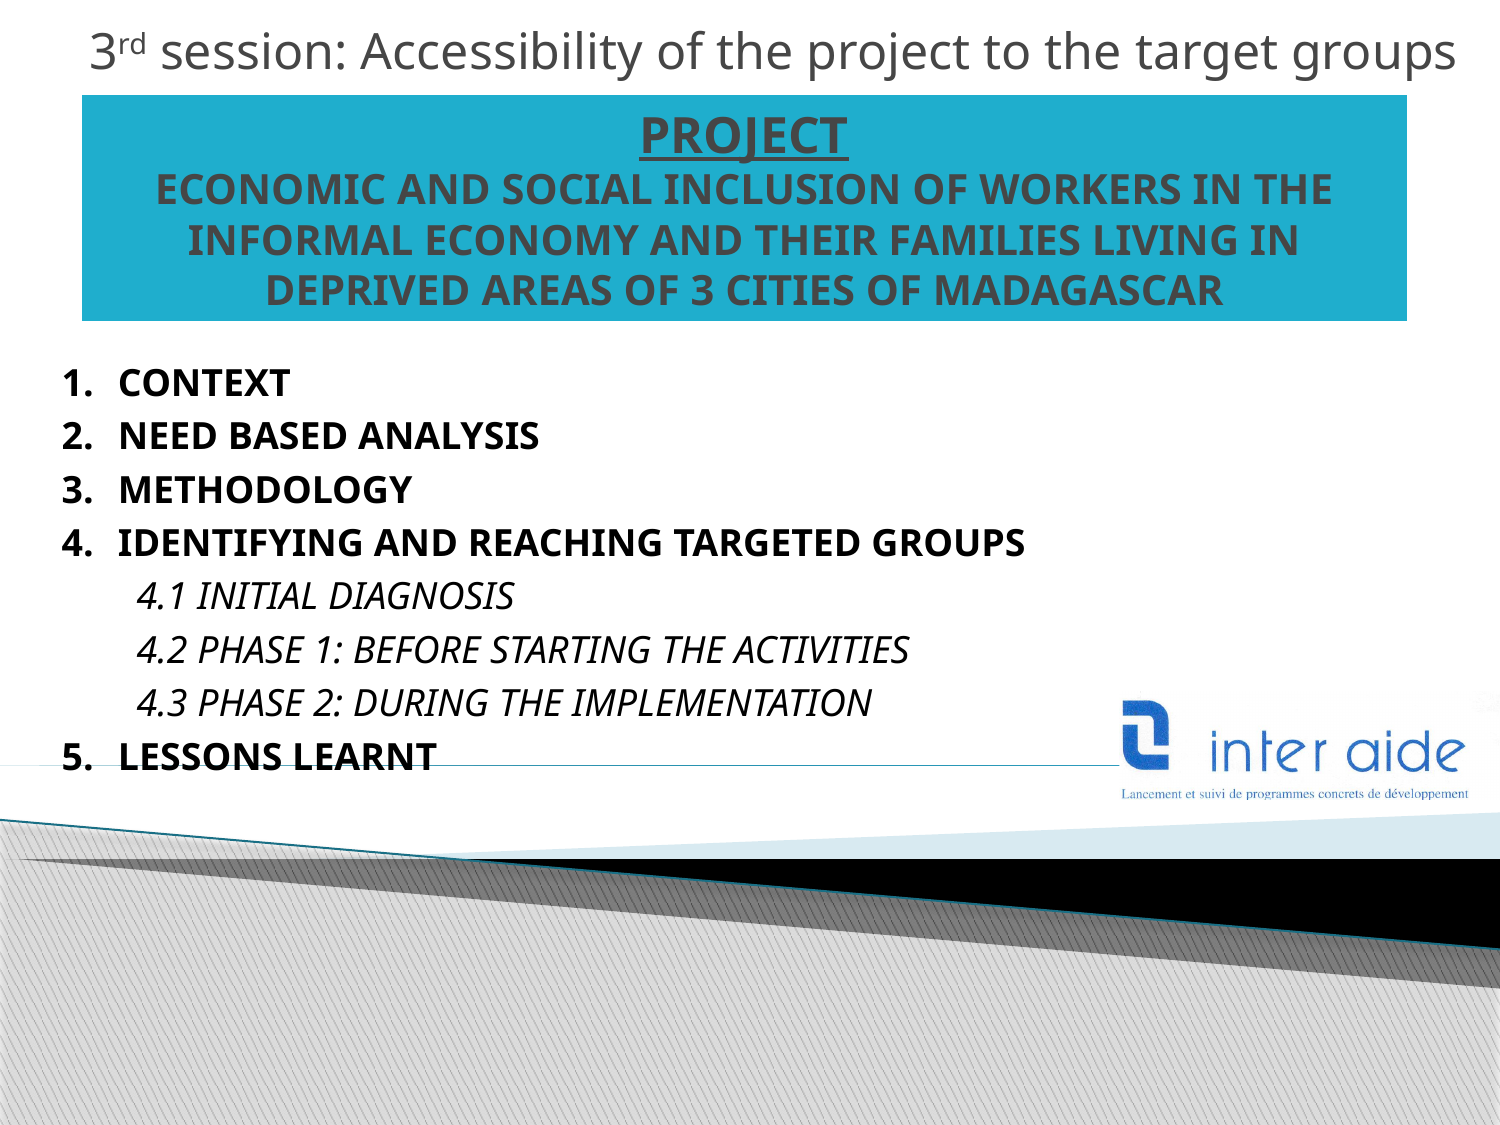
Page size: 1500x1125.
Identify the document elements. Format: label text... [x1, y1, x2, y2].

title PROJECT ECONOMIC AND SOCIAL INCLUSION OF WORKERS IN THE INFORMAL ECONOMY AND THEIR FAMILIES LIVING IN DEPRIVED AREAS OF 3 CITIES OF MADAGASCAR [82, 188, 1407, 321]
picture [1119, 691, 1500, 801]
picture [256, 880, 1500, 989]
subtitle 3rd session: Accessibility of the project to the target groups [0, 11, 1477, 188]
text_box CONTEXT NEED BASED ANALYSIS METHODOLOGY IDENTIFYING AND REACHING TARGETED GROUPS 4.1 INITIAL DIAGNOSIS 4.2 PHASE 1: BEFORE STARTING THE ACTIVITIES 4.3 PHASE 2: DURING THE IMPLEMENTATION LESSONS LEARNT [46, 351, 1465, 880]
